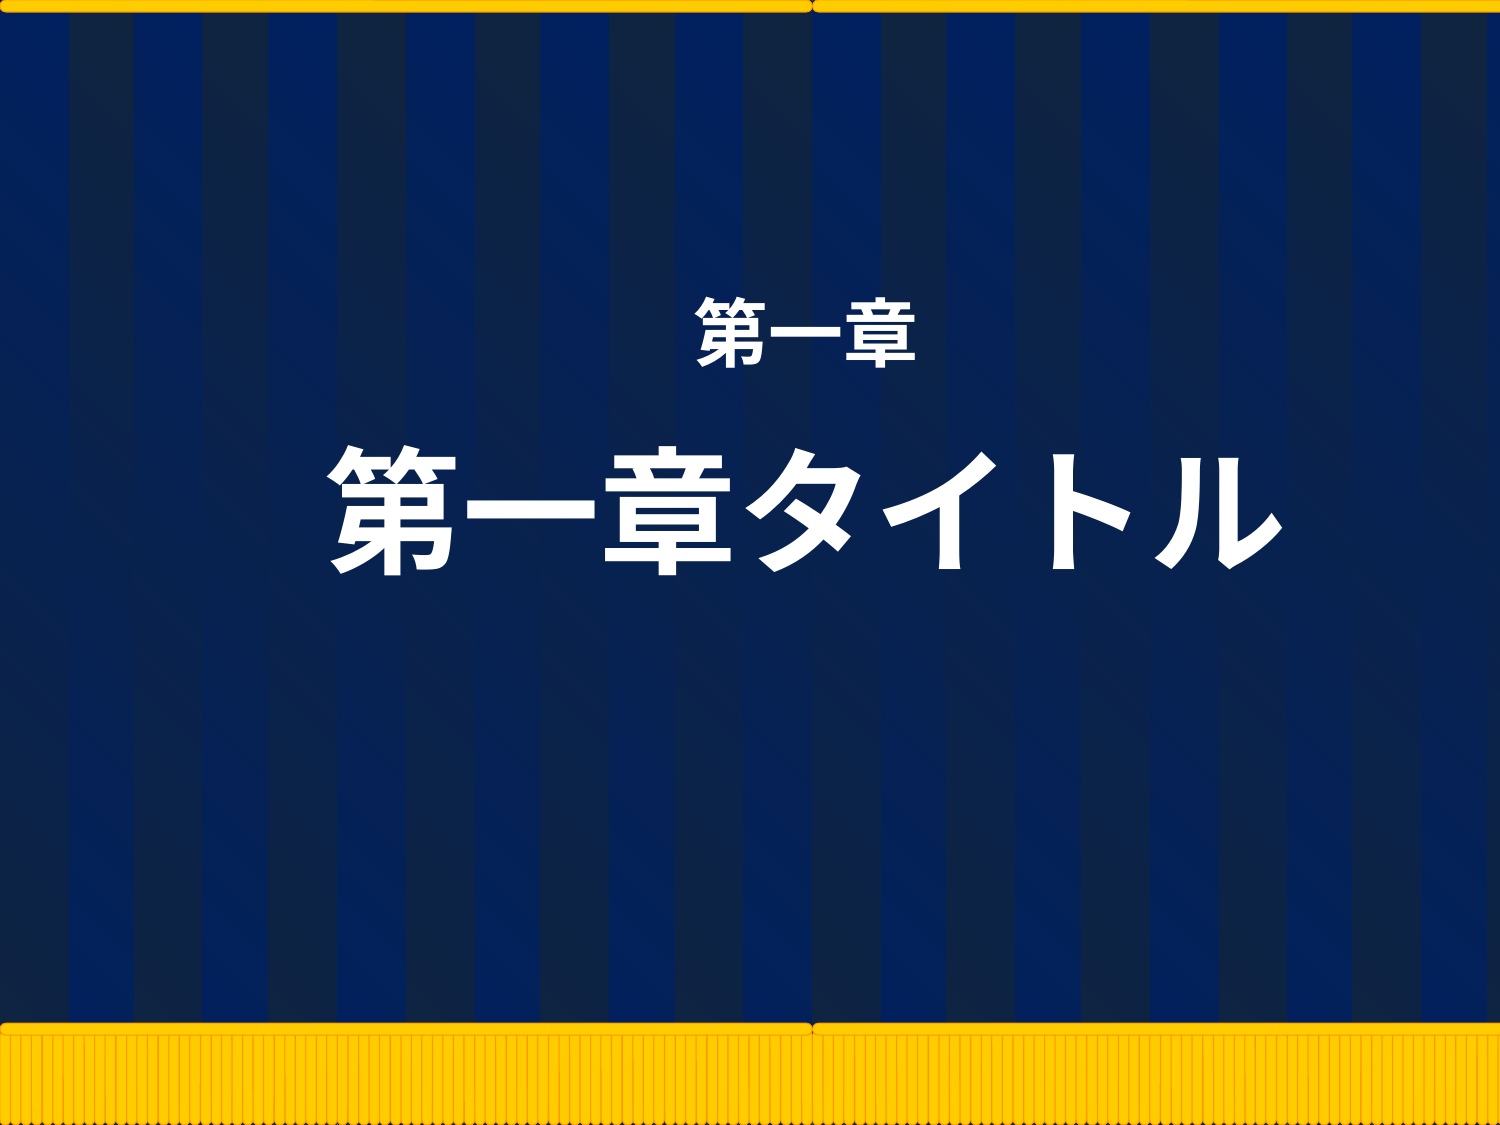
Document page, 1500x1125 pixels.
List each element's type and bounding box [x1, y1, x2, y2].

text_box [0, 0, 810, 1125]
text_box [812, 0, 1500, 1125]
